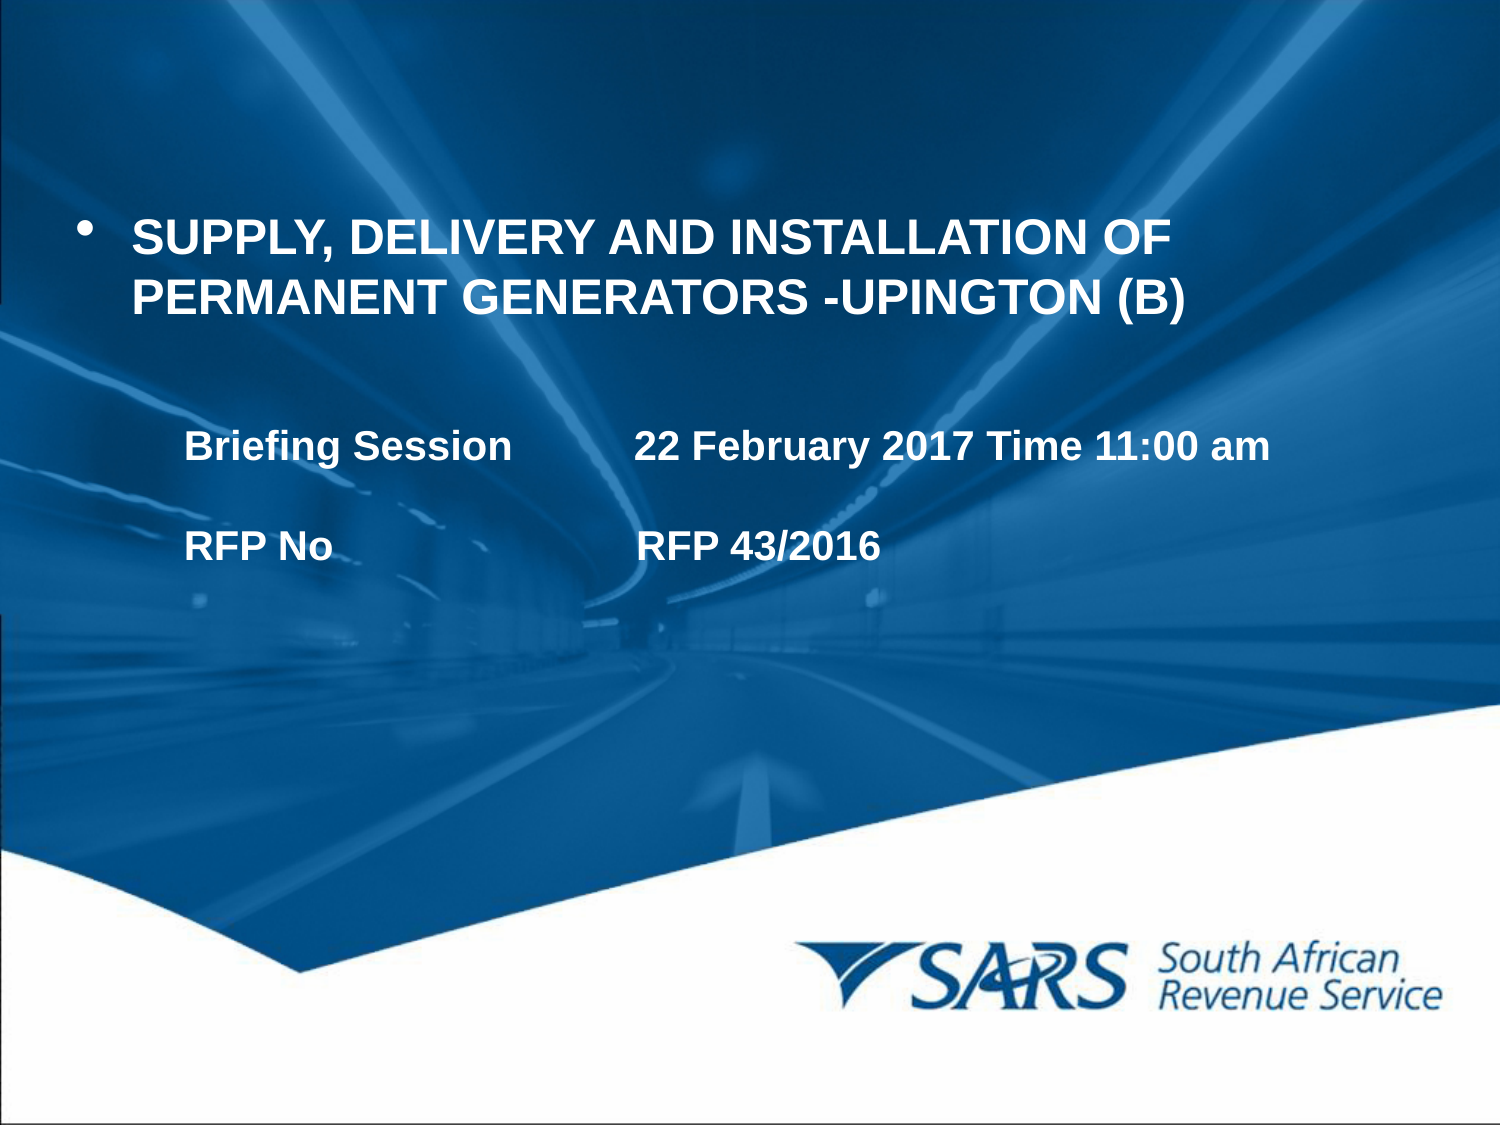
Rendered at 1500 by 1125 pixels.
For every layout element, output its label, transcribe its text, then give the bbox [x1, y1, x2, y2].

picture [0, 0, 1500, 1125]
text_box Briefing Session 22 February 2017 Time 11:00 am RFP No RFP 43/2016 [168, 411, 1404, 627]
subtitle SUPPLY, DELIVERY AND Installation OF pERMANENT GENERATORS -Upington (B) [74, 204, 1428, 387]
